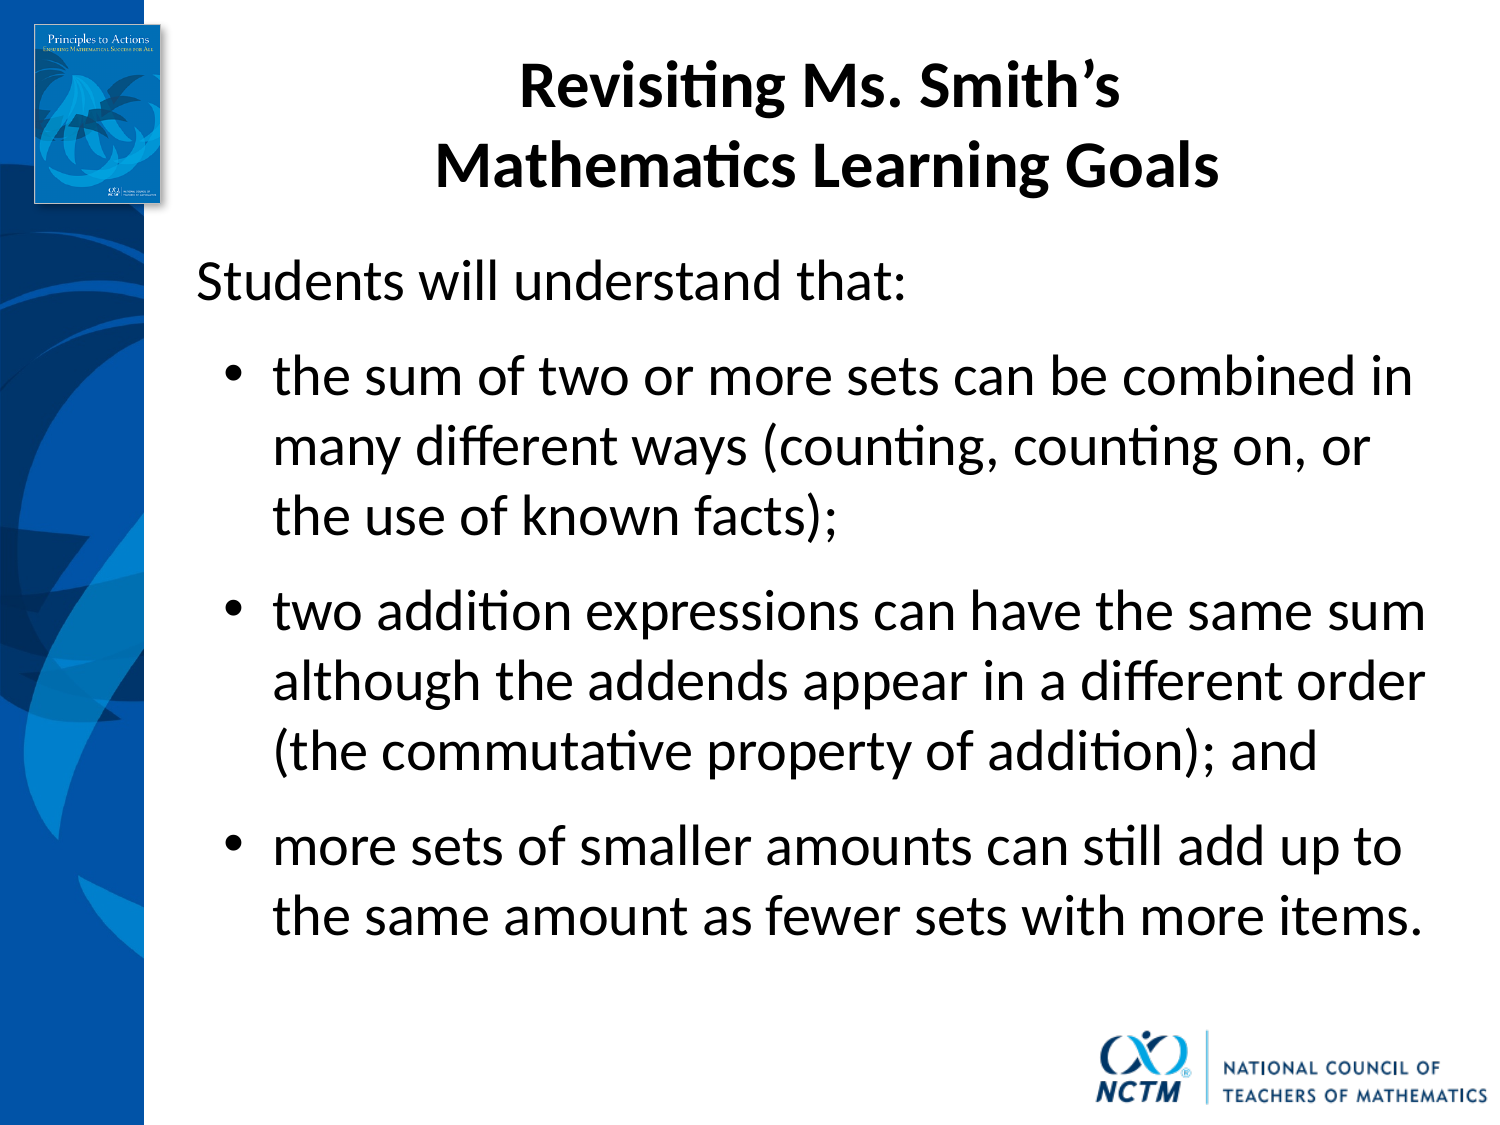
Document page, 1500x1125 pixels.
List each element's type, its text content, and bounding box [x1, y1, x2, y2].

picture [0, 0, 144, 1125]
text_box Revisiting Ms. Smith’s Mathematics Learning Goals [181, 26, 1474, 215]
picture [35, 25, 160, 203]
text_box Students will understand that: the sum of two or more sets can be combined in many different ways (counting, counting on, or the use of known facts); two addition expressions can have the same sum although the addends appear in a different order (the commutative property of addition); and more sets of smaller amounts can still add up to the same amount as fewer sets with more items. [181, 234, 1474, 971]
